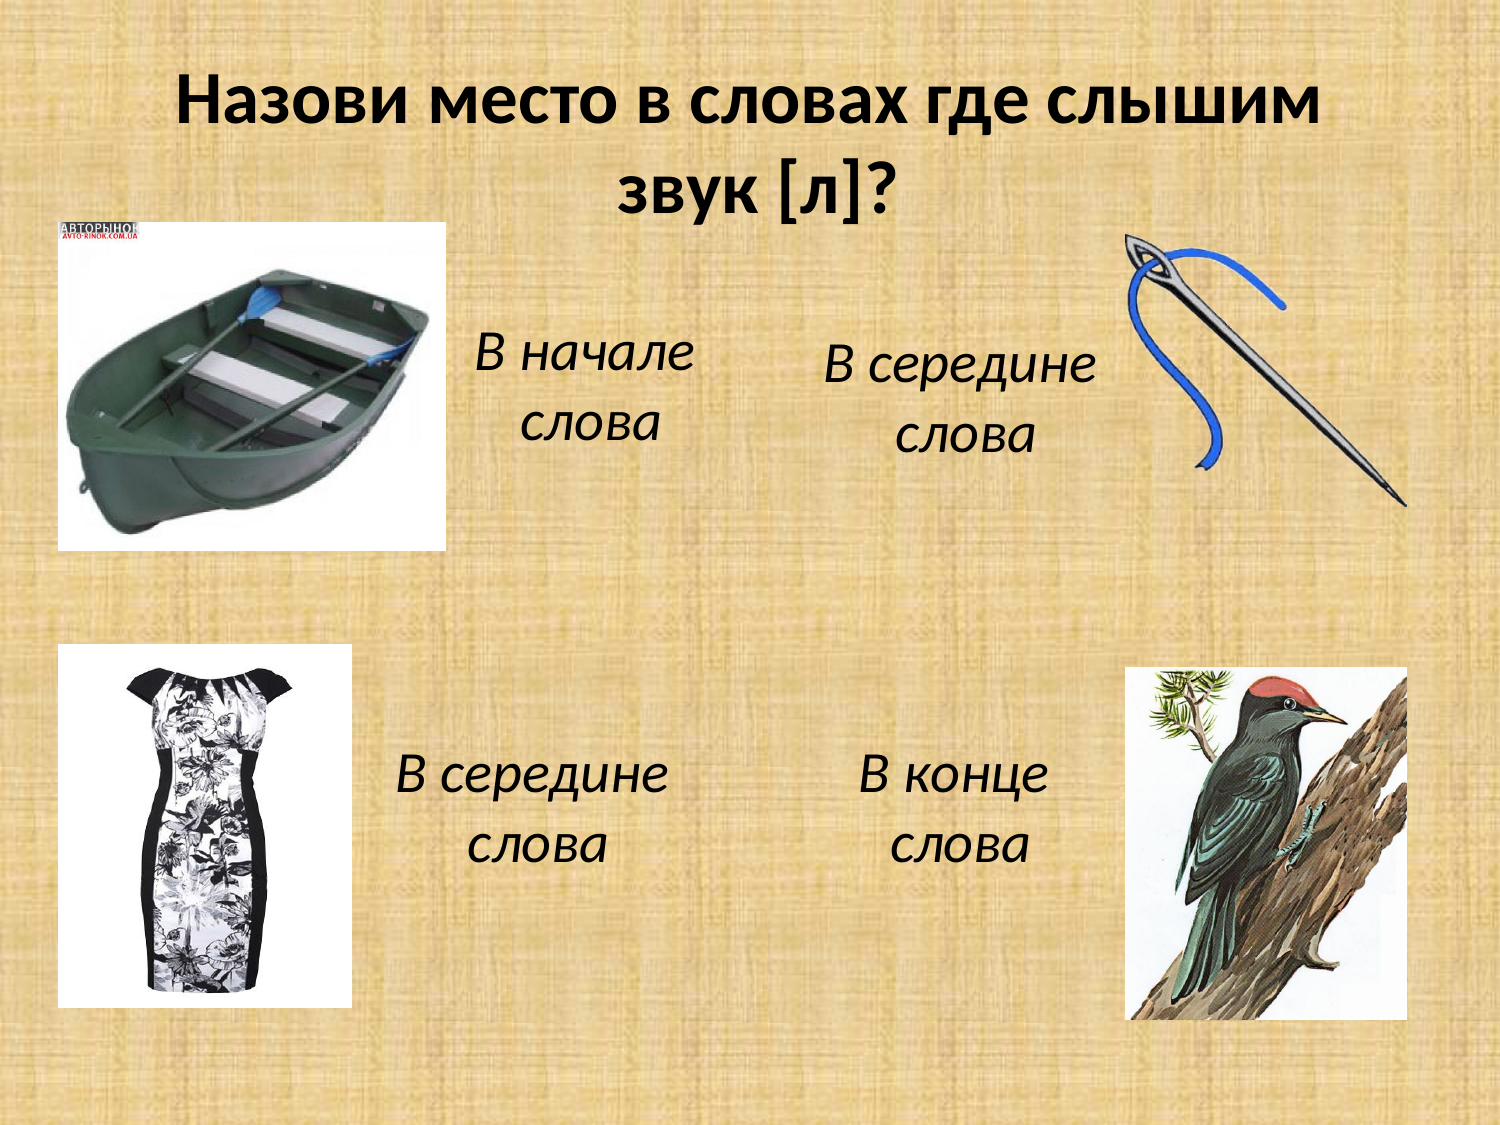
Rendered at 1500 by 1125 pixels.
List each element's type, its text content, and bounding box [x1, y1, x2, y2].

title Назови место в словах где слышим звук [л]? [75, 45, 1425, 233]
text_box В конце слова [796, 726, 1119, 882]
text_box В середине слова [356, 726, 727, 882]
text_box В начале слова [450, 304, 750, 460]
text_box В середине слова [785, 316, 1119, 472]
picture [0, 0, 1500, 1125]
